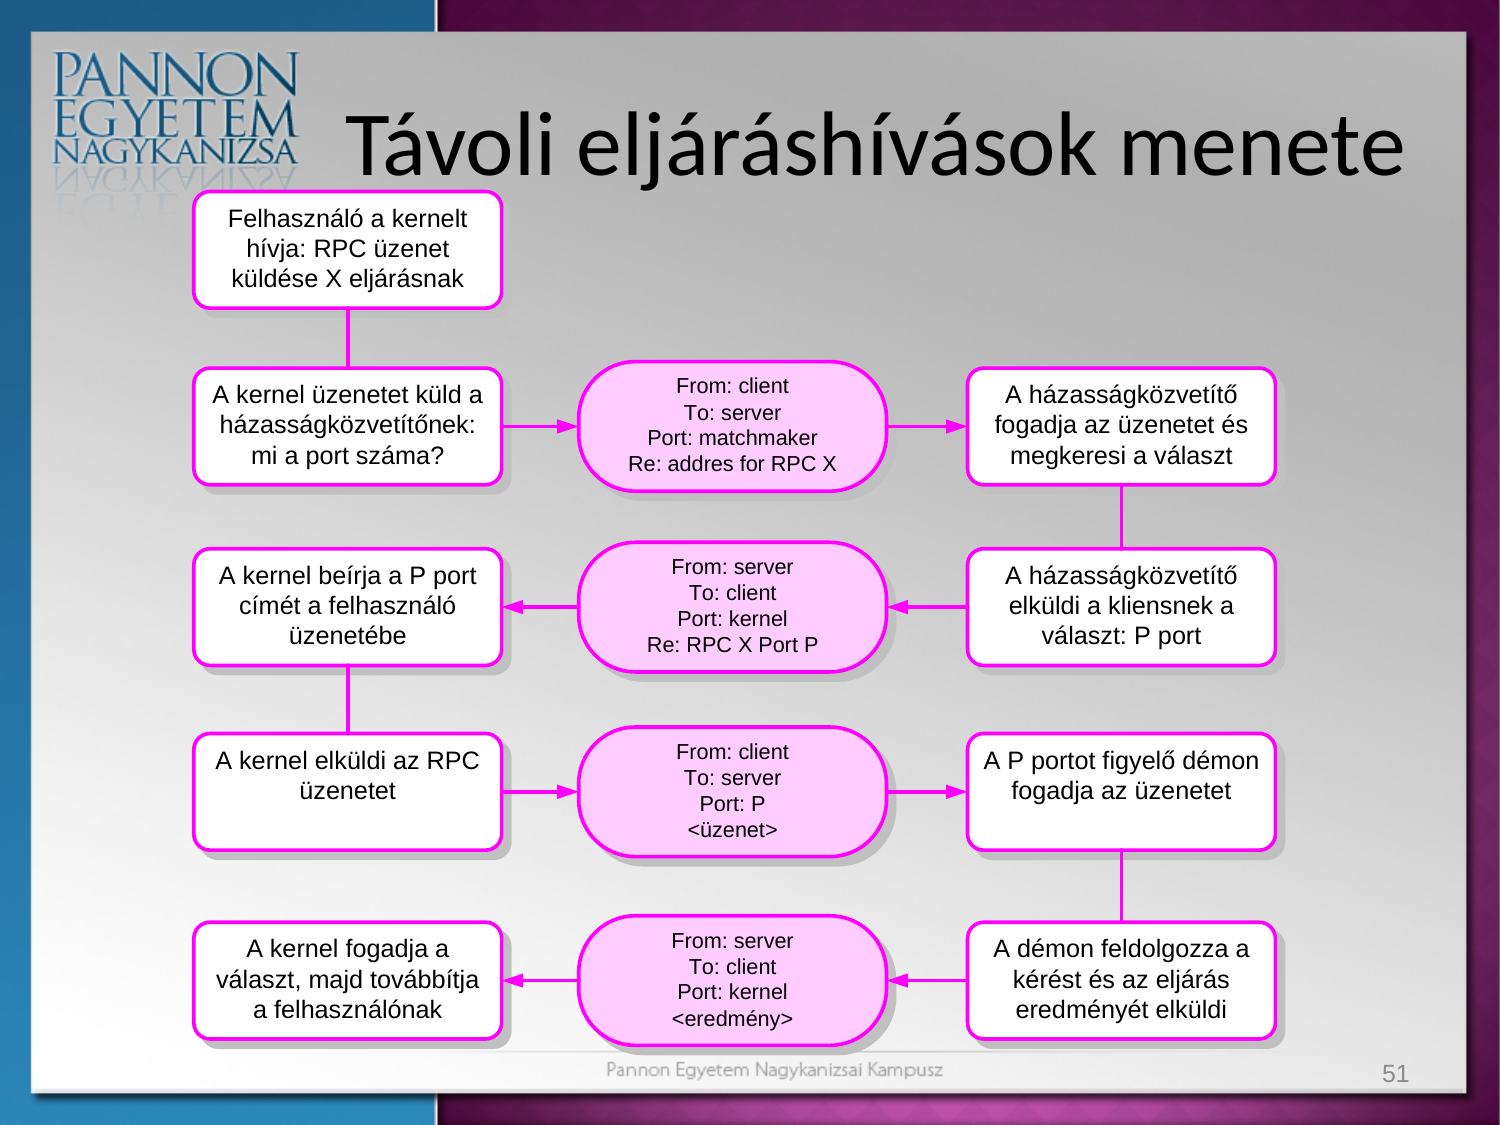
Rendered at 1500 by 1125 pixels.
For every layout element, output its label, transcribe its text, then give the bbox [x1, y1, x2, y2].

title Távoli eljáráshívások menete [328, 45, 1425, 233]
picture [0, 0, 1500, 1125]
slide_number 51 [1074, 1042, 1425, 1103]
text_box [189, 187, 1288, 1058]
